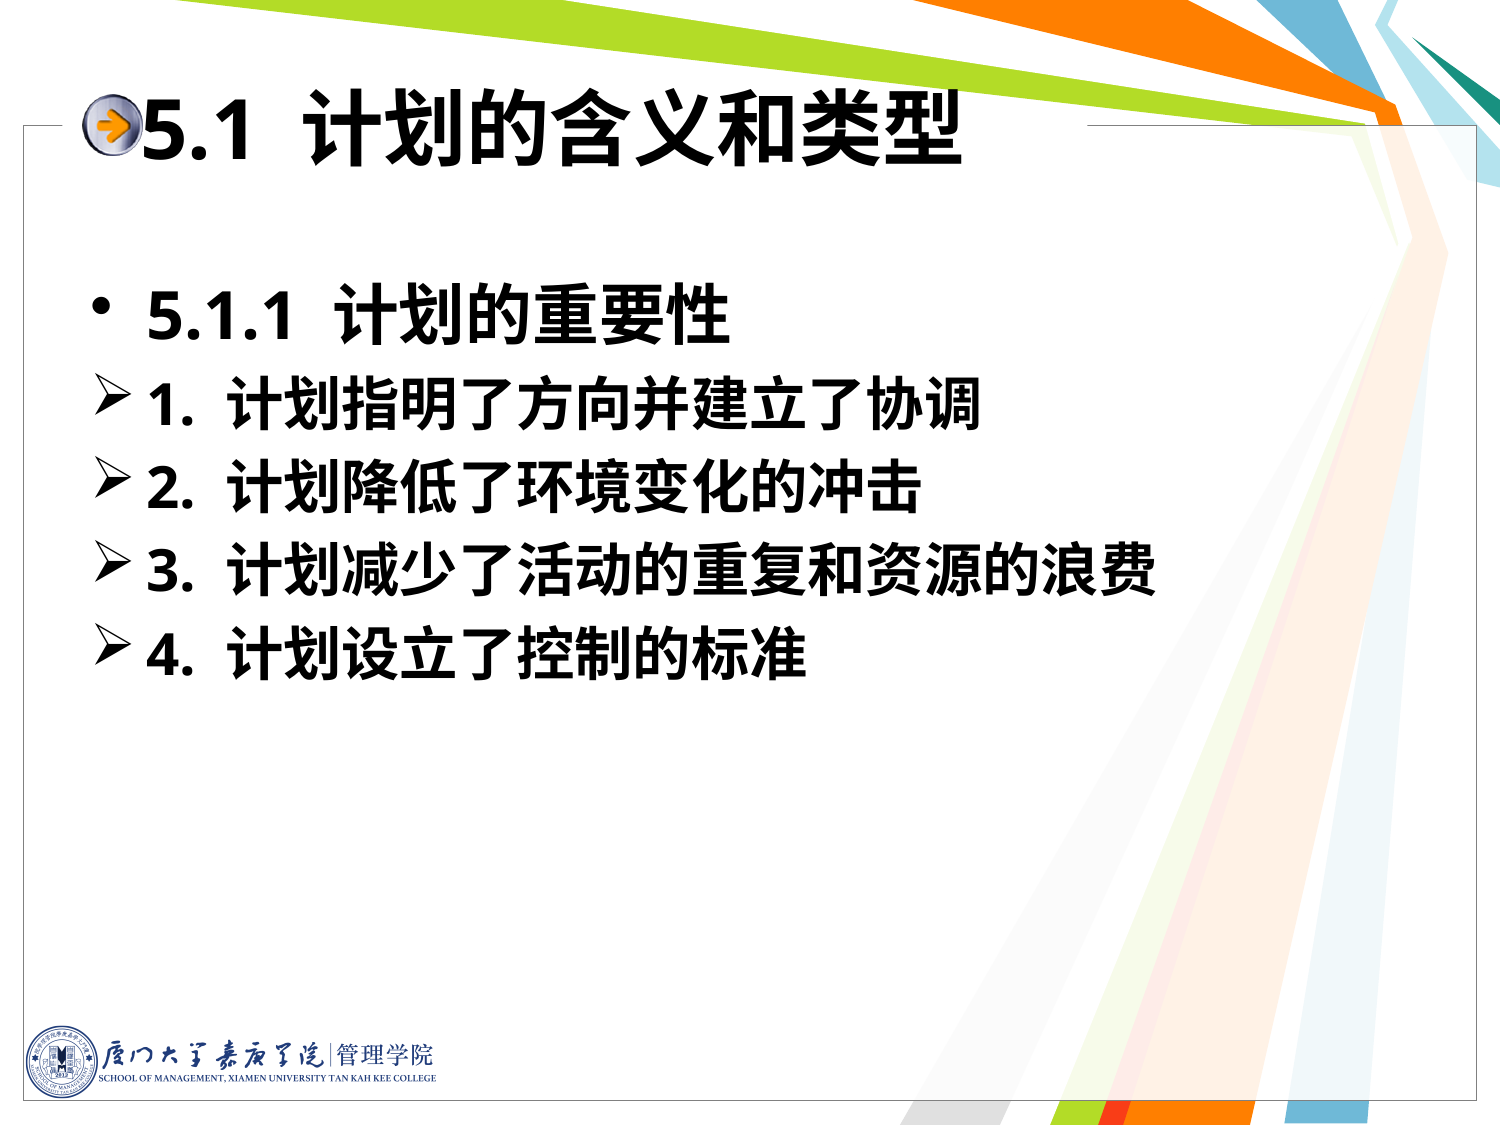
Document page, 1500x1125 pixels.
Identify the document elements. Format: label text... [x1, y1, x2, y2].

title 5.1 计划的含义和类型 [125, 32, 1159, 220]
picture [82, 94, 125, 156]
picture [24, 1024, 438, 1100]
list 5.1.1 计划的重要性 1. 计划指明了方向并建立了协调 2. 计划降低了环境变化的冲击 3. 计划减少了活动的重复和资源的浪费 4. 计划设立了控制的标准 [75, 262, 1425, 1005]
